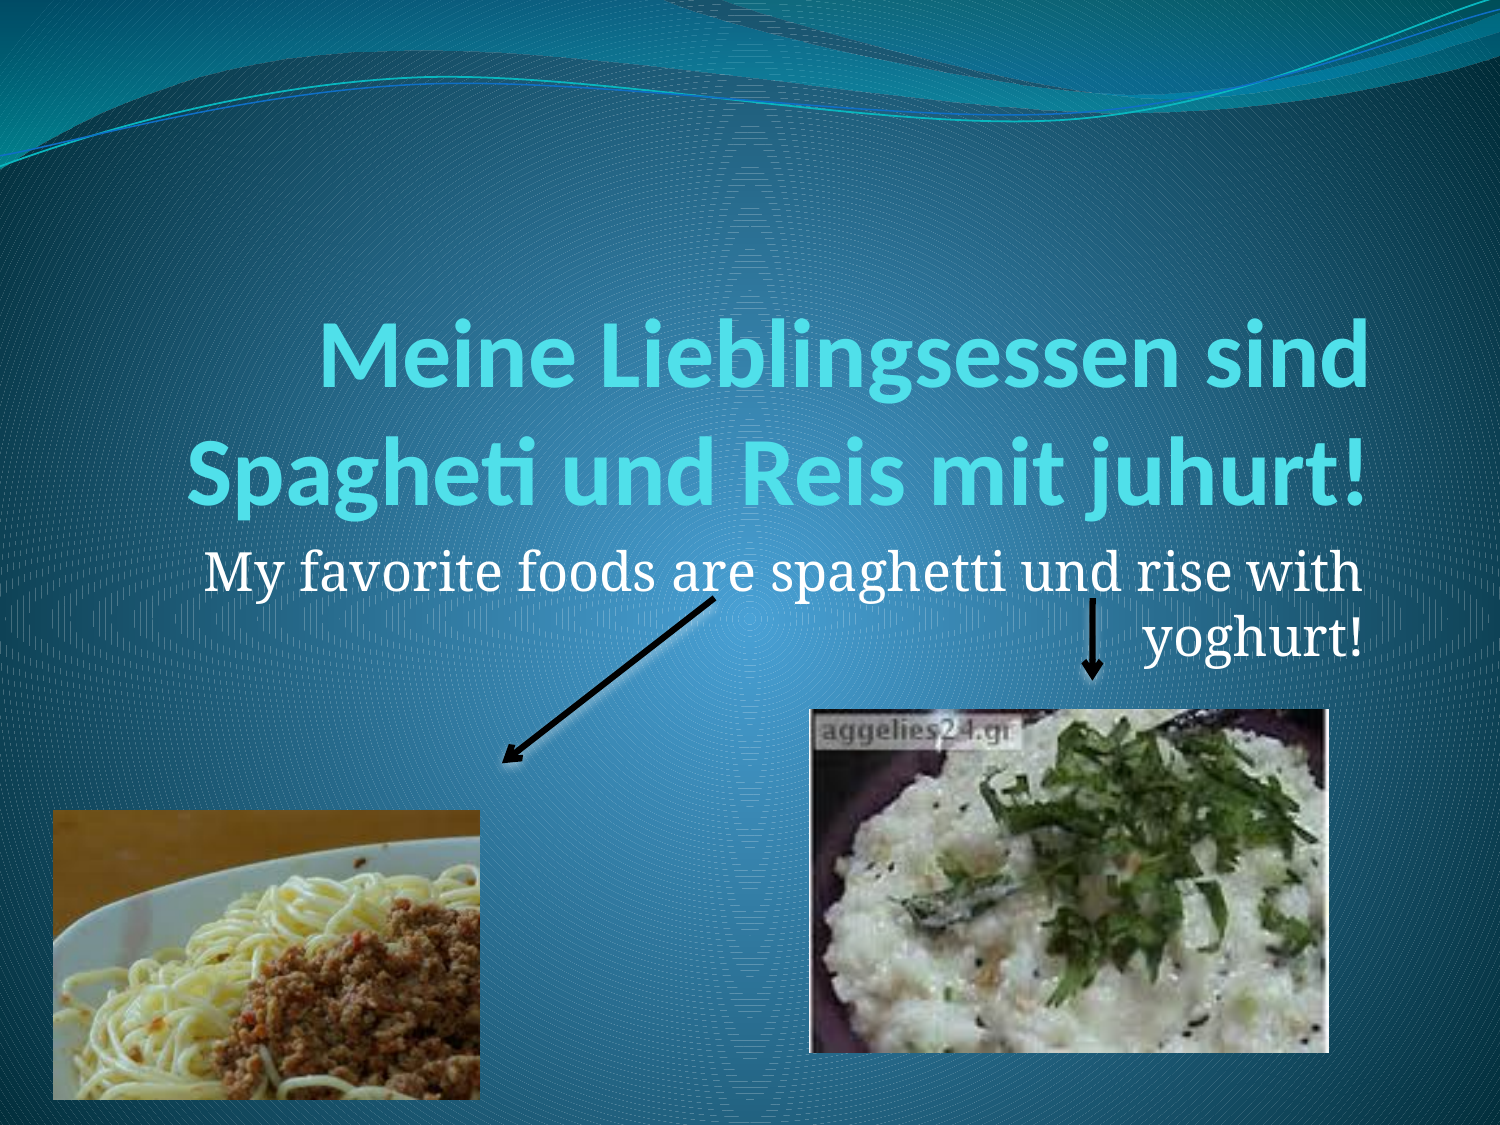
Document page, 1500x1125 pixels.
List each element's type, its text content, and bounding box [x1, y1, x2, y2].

title Meine Lieblingsessen sind Spagheti und Reis mit juhurt! [87, 224, 1376, 525]
subtitle My favorite foods are spaghetti und rise with yoghurt! [87, 529, 1376, 818]
picture [808, 708, 1330, 1053]
picture [52, 810, 480, 1100]
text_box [501, 597, 715, 764]
